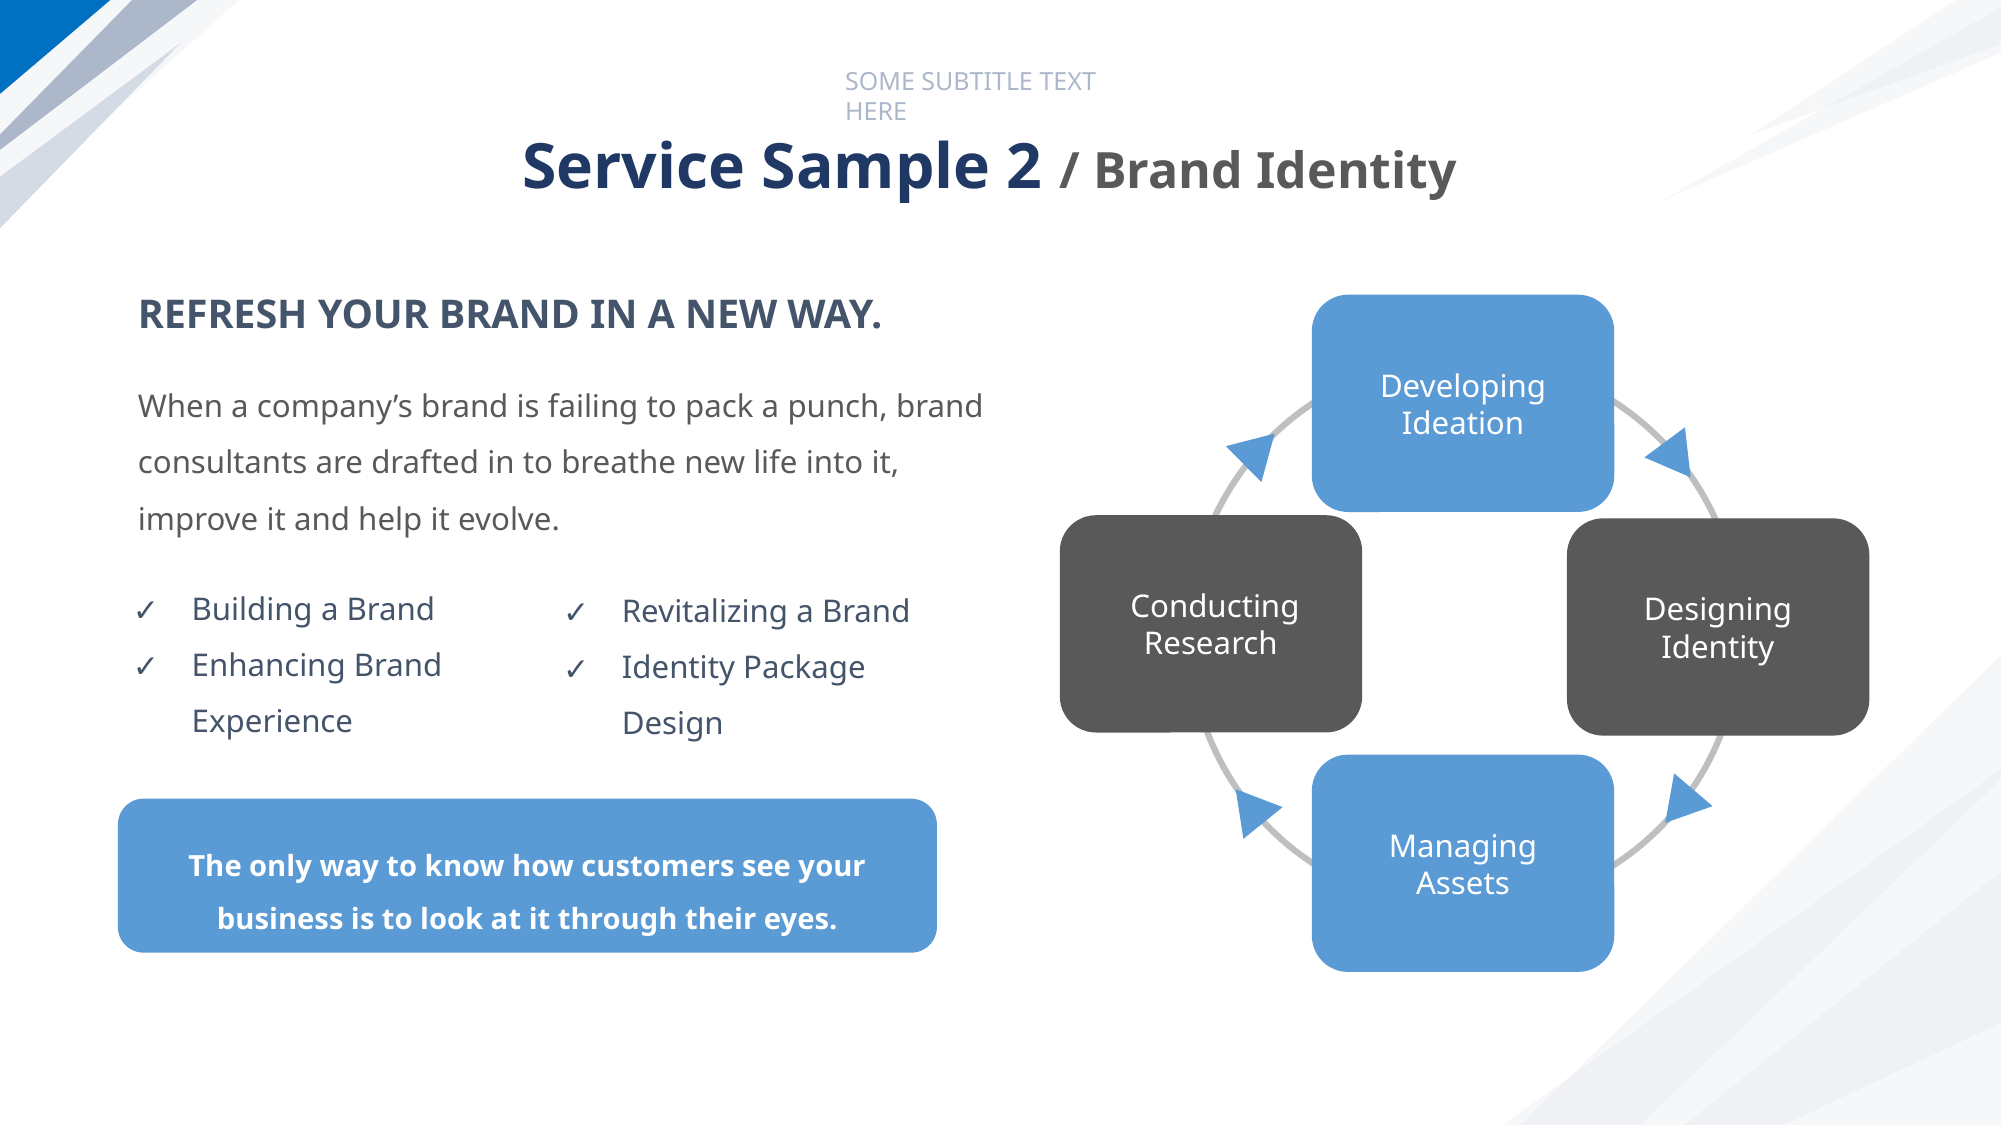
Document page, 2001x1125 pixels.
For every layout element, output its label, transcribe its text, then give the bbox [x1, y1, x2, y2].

text_box SOME SUBTITLE TEXT HERE [830, 57, 1170, 104]
text_box Developing Ideation [1311, 294, 1615, 513]
text_box REFRESH YOUR BRAND IN A NEW WAY. [117, 255, 969, 340]
list Building a Brand Enhancing Brand Experience [117, 562, 481, 758]
text_box When a company’s brand is failing to pack a punch, brand consultants are drafted in to breathe new life into it, improve it and help it evolve. [117, 357, 1016, 547]
text_box Designing Identity [1566, 518, 1870, 736]
text_box [1207, 402, 1721, 865]
text_box [1644, 427, 1691, 478]
title Service Sample 2 / Brand Identity [127, 59, 1853, 278]
text_box [1665, 773, 1713, 823]
text_box [1225, 433, 1275, 483]
text_box The only way to know how customers see your business is to look at it through their eyes. [117, 798, 937, 953]
text_box Conducting Research [1059, 515, 1363, 733]
text_box Managing Assets [1311, 754, 1615, 972]
text_box [1235, 789, 1283, 839]
text_box Revitalizing a Brand Identity Package Design [543, 562, 953, 758]
